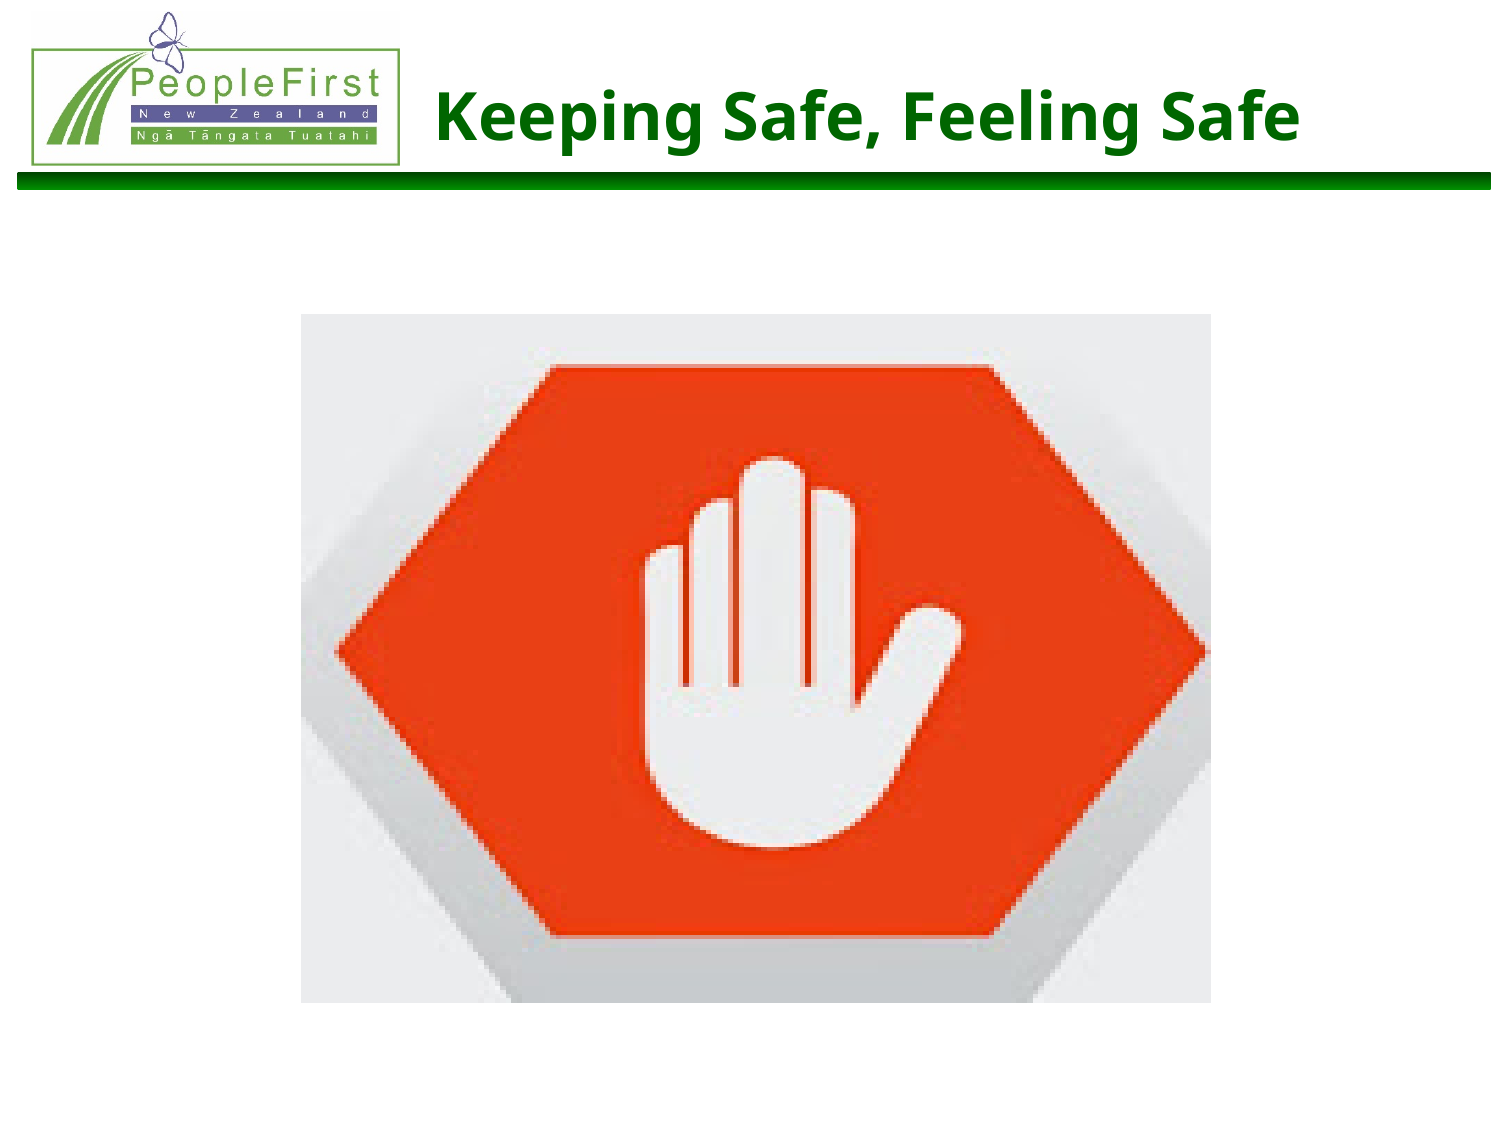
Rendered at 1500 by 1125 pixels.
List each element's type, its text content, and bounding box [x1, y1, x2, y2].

picture [31, 11, 400, 166]
title Keeping Safe, Feeling Safe [419, 66, 1491, 145]
picture [300, 314, 1211, 1003]
